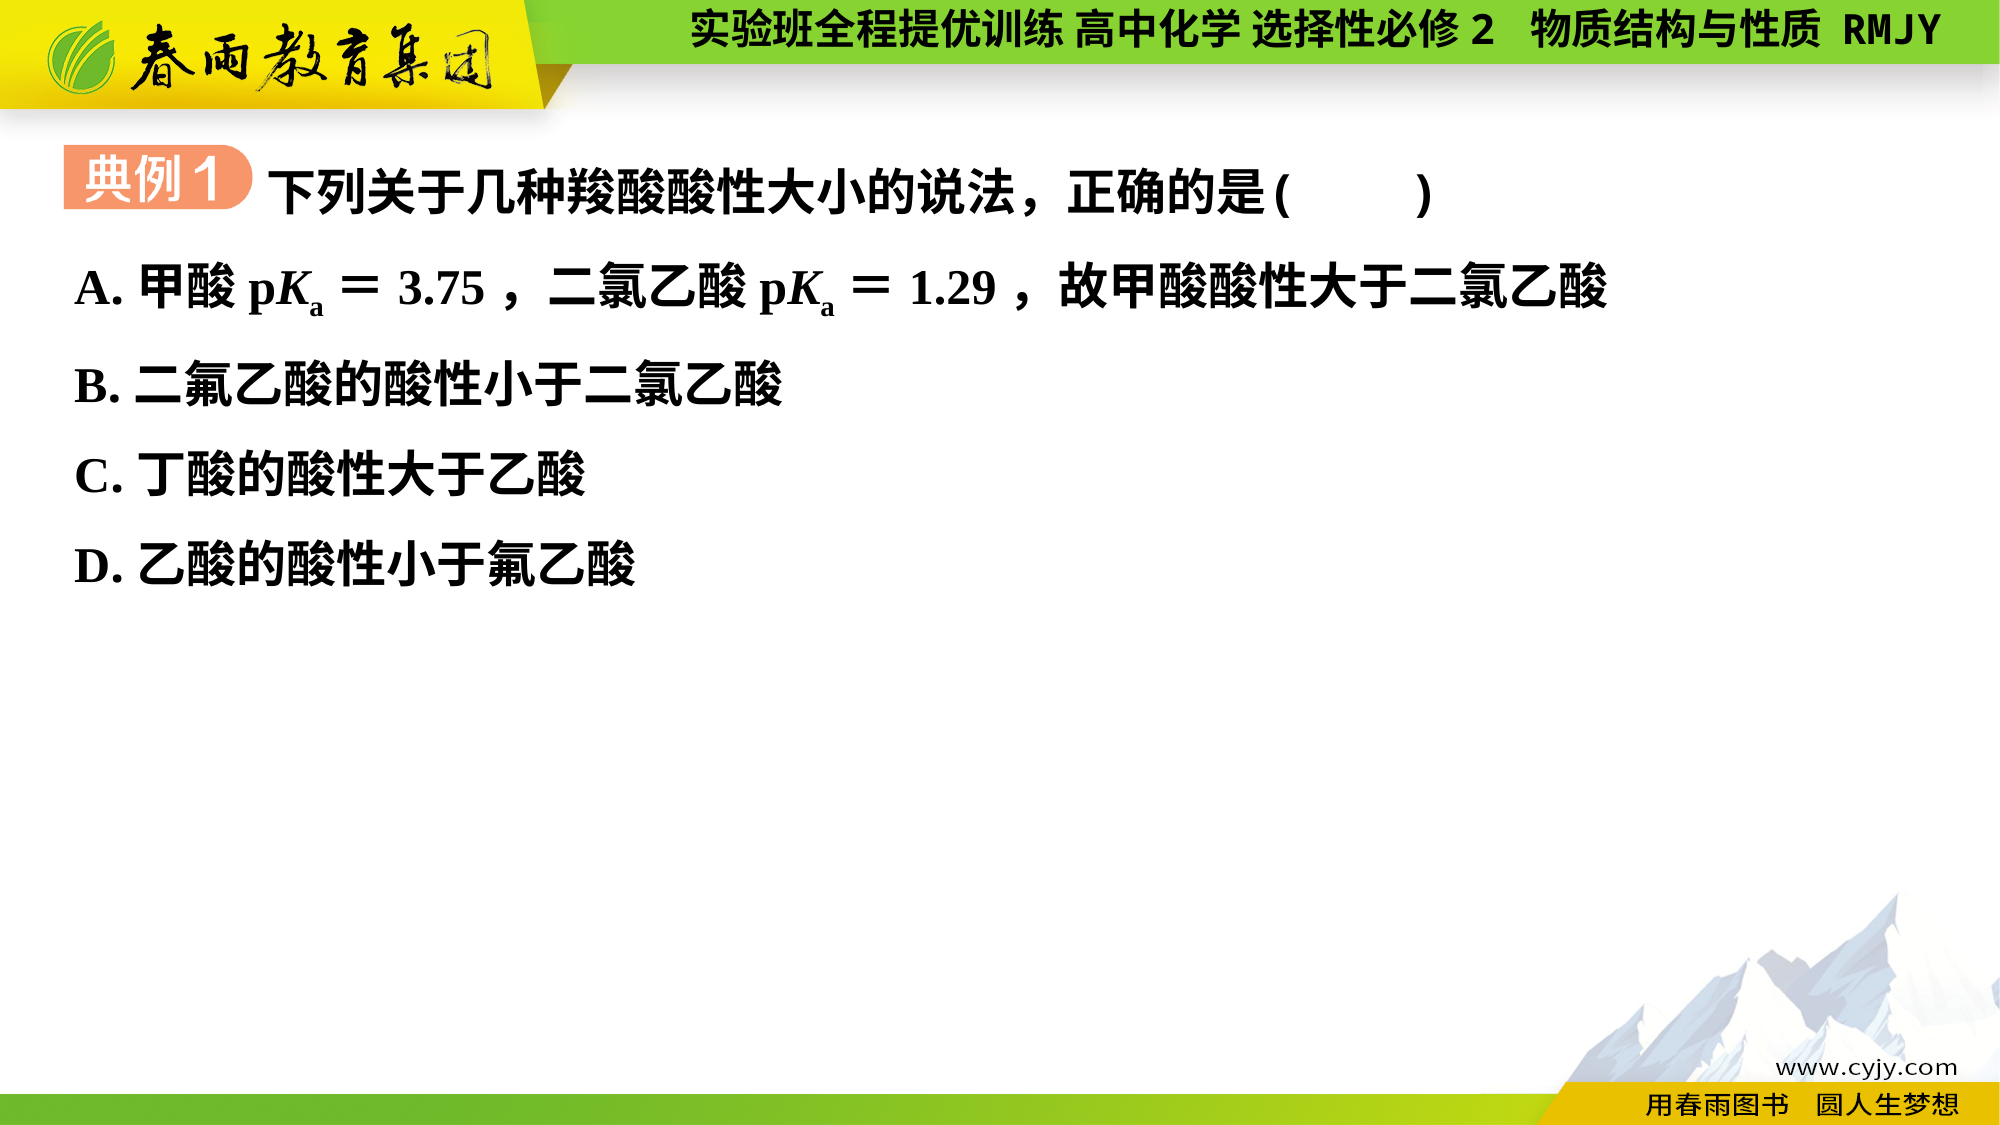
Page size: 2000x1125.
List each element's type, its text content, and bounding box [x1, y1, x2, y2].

list 下列关于几种羧酸酸性大小的说法，正确的是 ( ) A.甲酸pKa＝3.75，二氯乙酸pKa＝1.29，故甲酸酸性大于二氯乙酸 B.二氟乙酸的酸性小于二氯乙酸 C.丁酸的酸性大于乙酸 D.乙酸的酸性小于氟乙酸 [59, 122, 1944, 581]
picture [0, 0, 2000, 1125]
